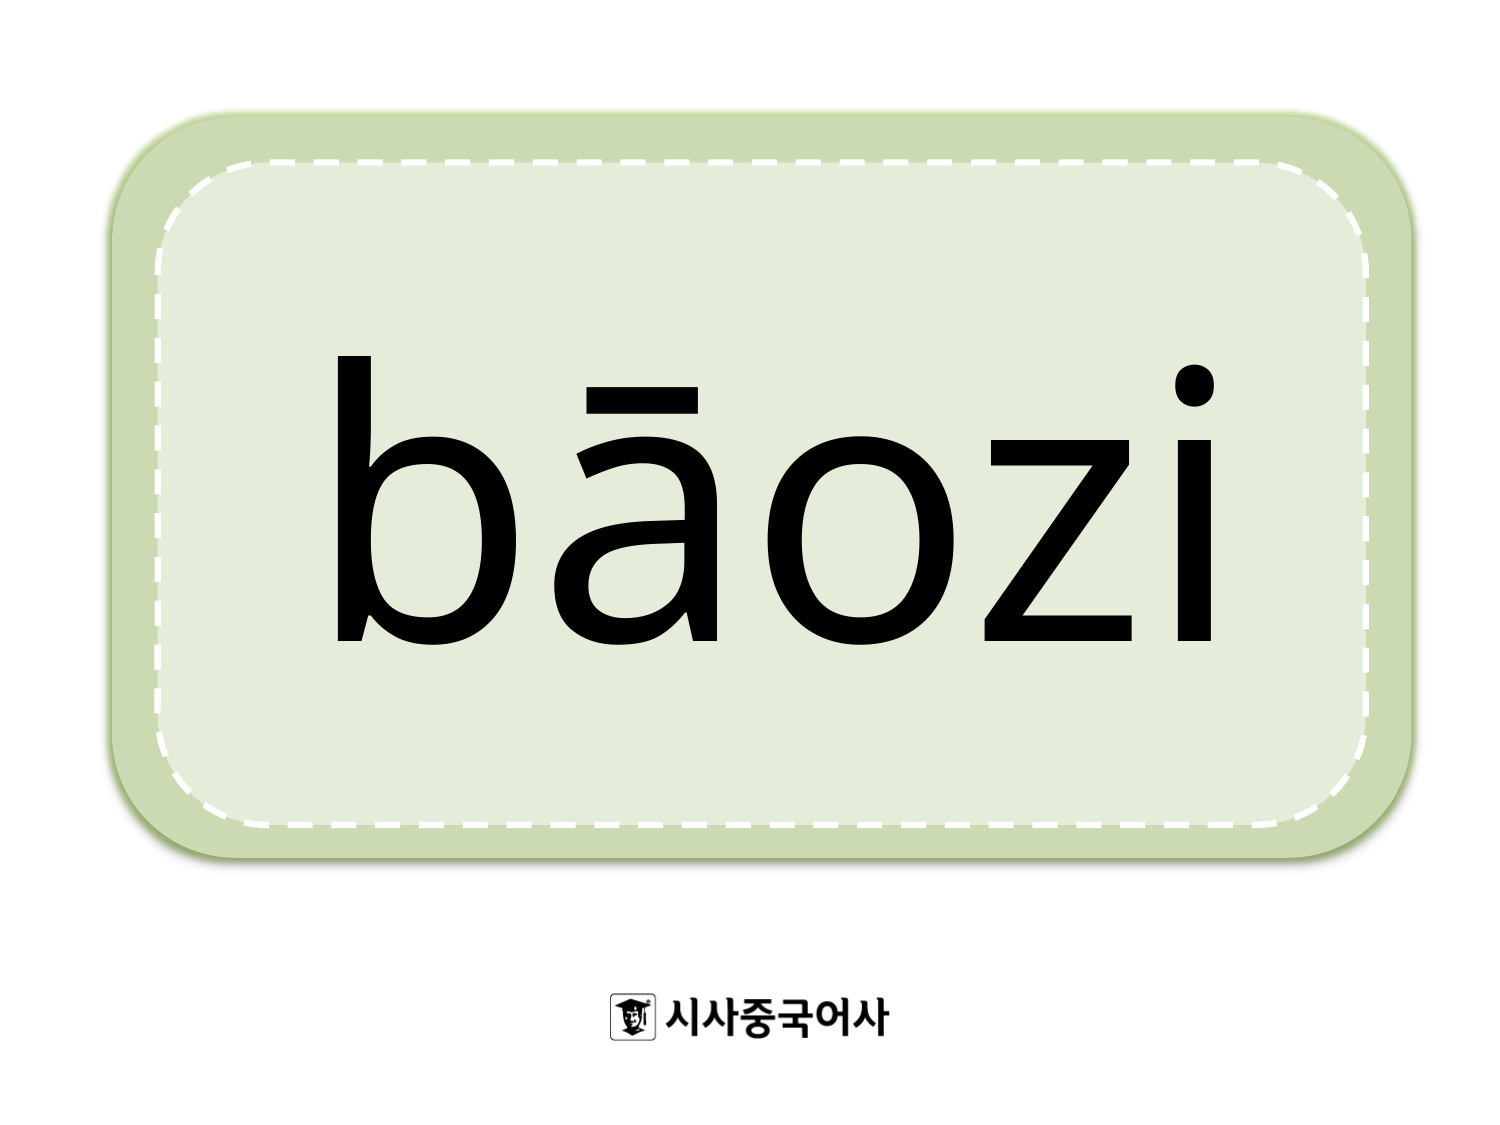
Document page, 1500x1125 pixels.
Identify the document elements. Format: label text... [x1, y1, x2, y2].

text_box bāozi [171, 159, 1380, 823]
picture [602, 987, 898, 1047]
